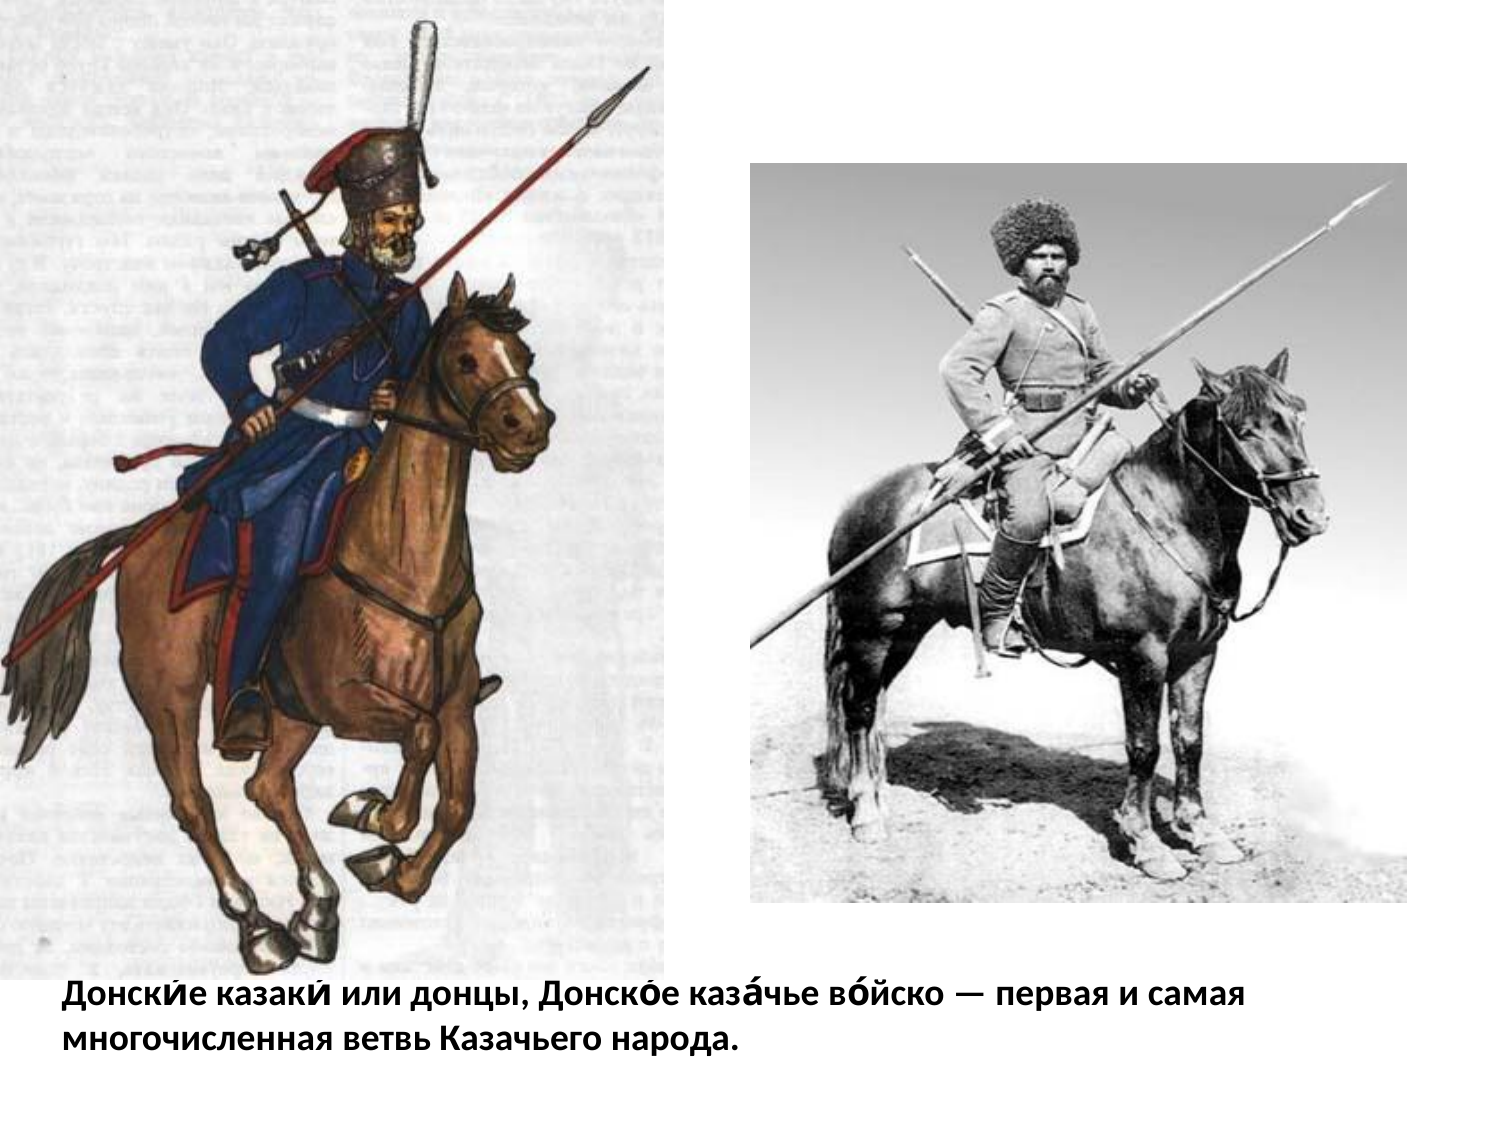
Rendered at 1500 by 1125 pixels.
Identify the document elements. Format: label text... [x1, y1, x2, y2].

text_box Донски́е казаки́ или донцы, Донско́е каза́чье во́йско — первая и самая многочисленная ветвь Казачьего народа. [46, 960, 1442, 1066]
picture [749, 163, 1407, 903]
picture [0, 0, 665, 981]
